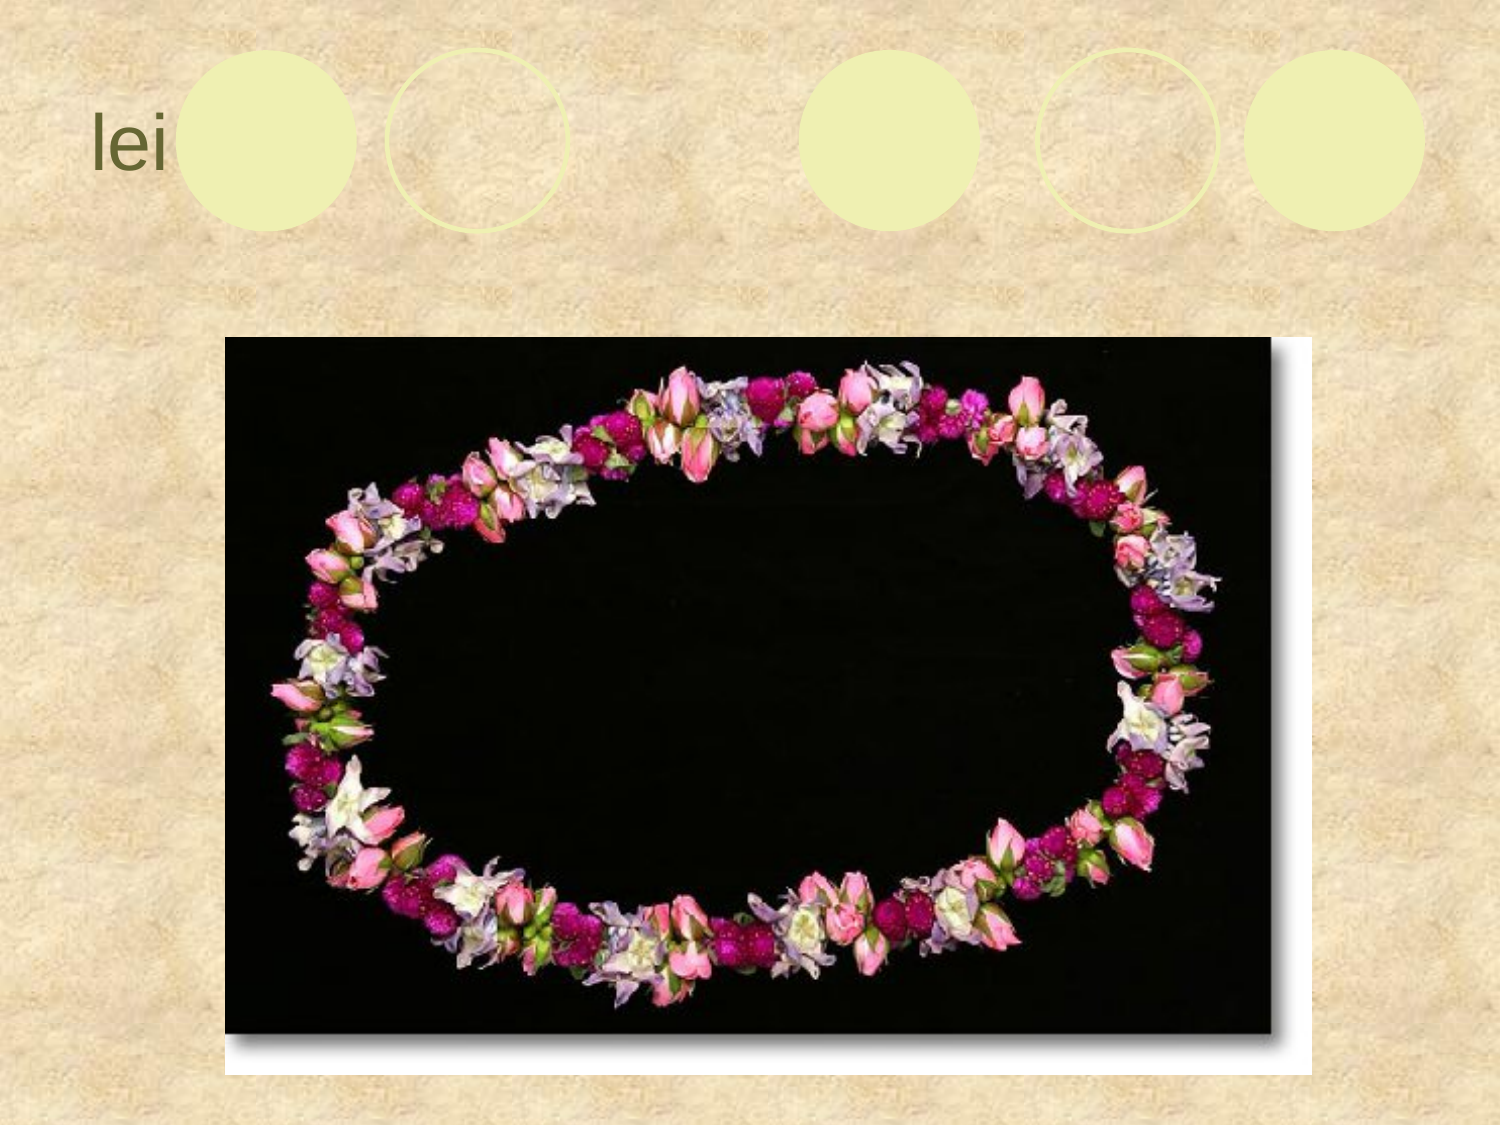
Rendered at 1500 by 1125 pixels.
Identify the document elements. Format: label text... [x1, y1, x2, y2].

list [224, 337, 1313, 1076]
title lei [75, 45, 1425, 233]
picture [0, 0, 1500, 1125]
